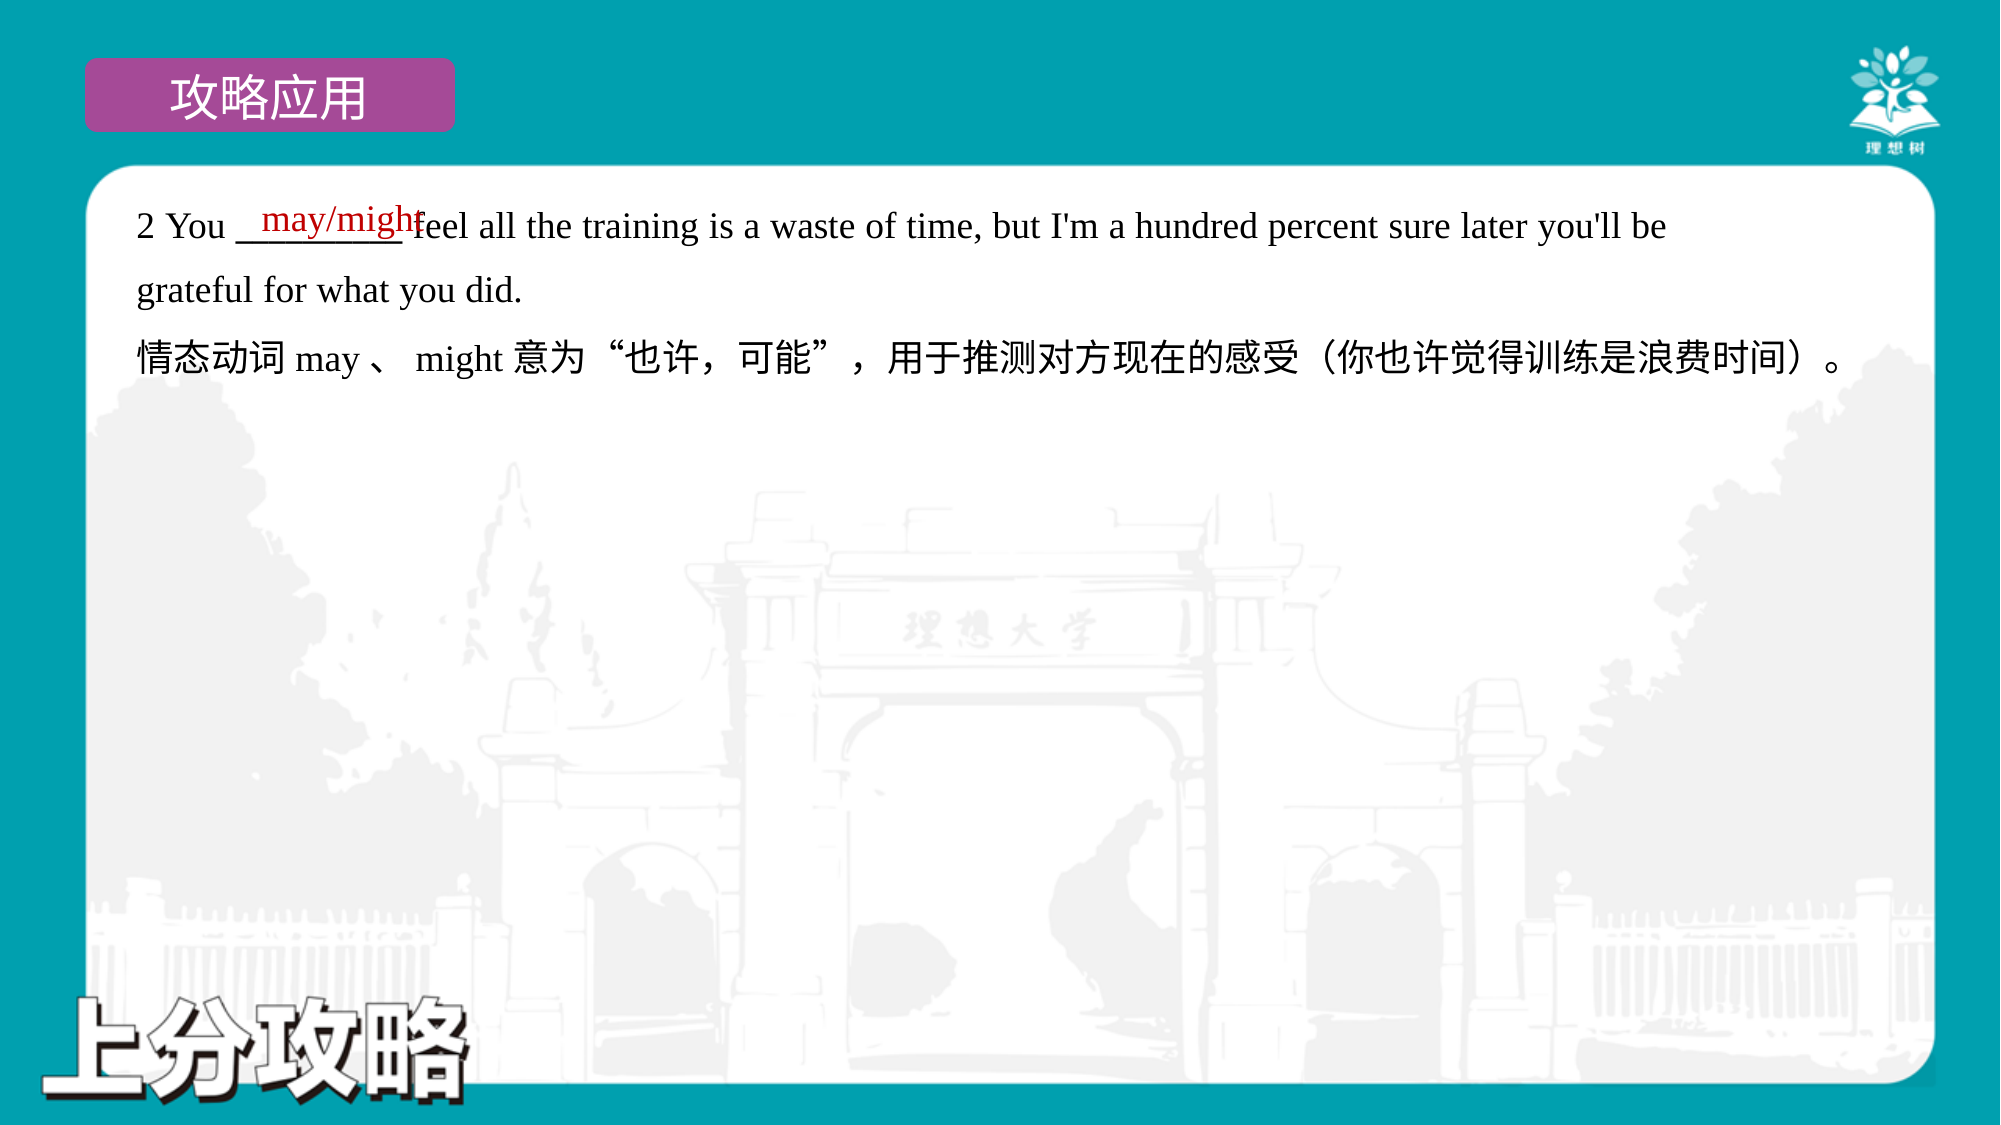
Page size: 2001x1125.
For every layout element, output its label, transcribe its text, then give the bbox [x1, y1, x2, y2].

text_box 2 You __________ feel all the training is a waste of time, but I'm a hundred percent sure later you'll be grateful for what you did. [136, 176, 1865, 304]
picture [0, 0, 2000, 1125]
text_box 情态动词may、might意为“也许，可能”，用于推测对方现在的感受（你也许觉得训练是浪费时间）。 [136, 312, 1865, 372]
text_box may/might [248, 169, 439, 232]
